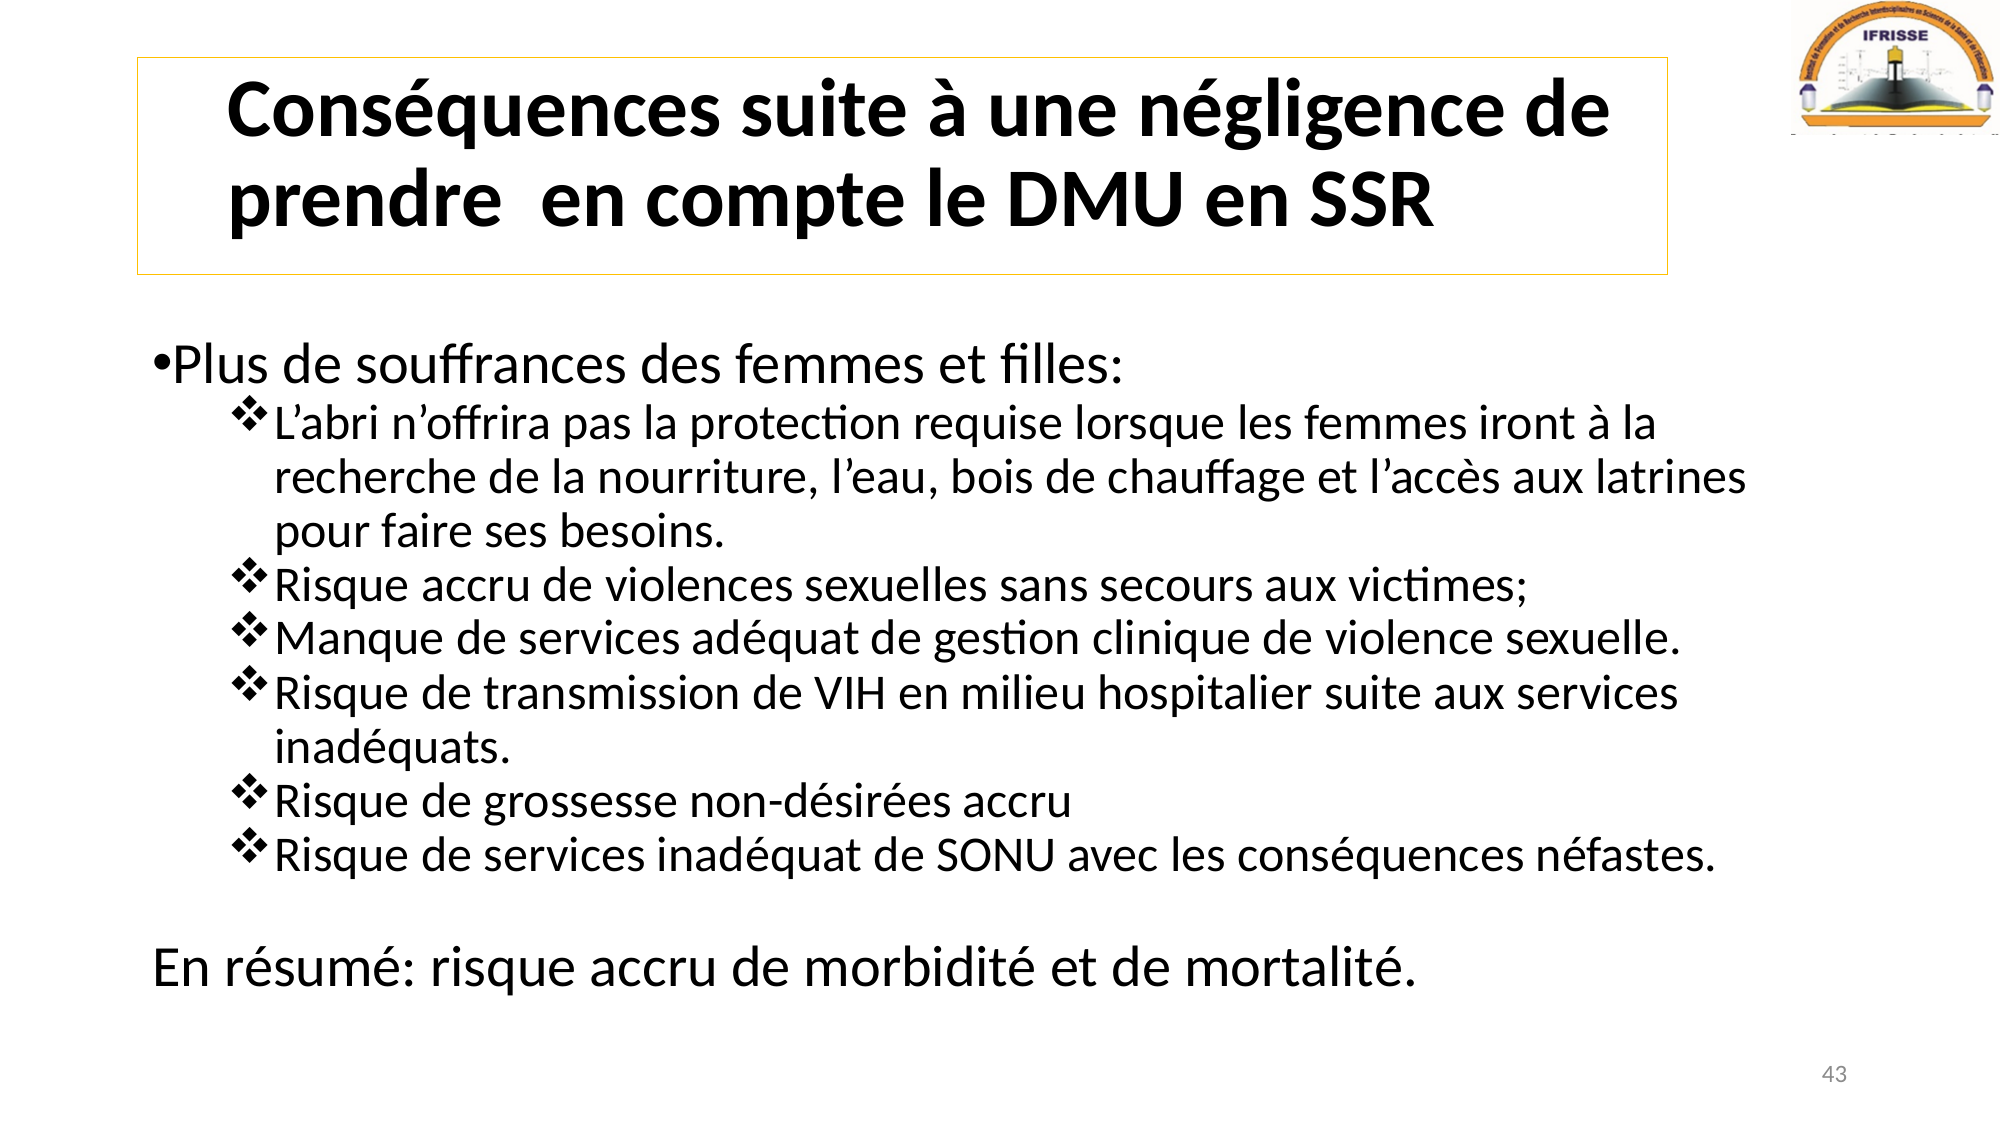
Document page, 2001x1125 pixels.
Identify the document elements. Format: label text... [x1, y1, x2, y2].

list Plus de souffrances des femmes et filles: L’abri n’offrira pas la protection requise lorsque les femmes iront à la recherche de la nourriture, l’eau, bois de chauffage et l’accès aux latrines pour faire ses besoins. Risque accru de violences sexuelles sans secours aux victimes; Manque de services adéquat de gestion clinique de violence sexuelle. Risque de transmission de VIH en milieu hospitalier suite aux services inadéquats. Risque de grossesse non-désirées accru Risque de services inadéquat de SONU avec les conséquences néfastes. En résumé: risque accru de morbidité et de mortalité. [137, 325, 1863, 1040]
slide_number 43 [1412, 1042, 1863, 1103]
title Conséquences suite à une négligence de prendre en compte le DMU en SSR [137, 57, 1668, 275]
picture [1791, 0, 2000, 135]
